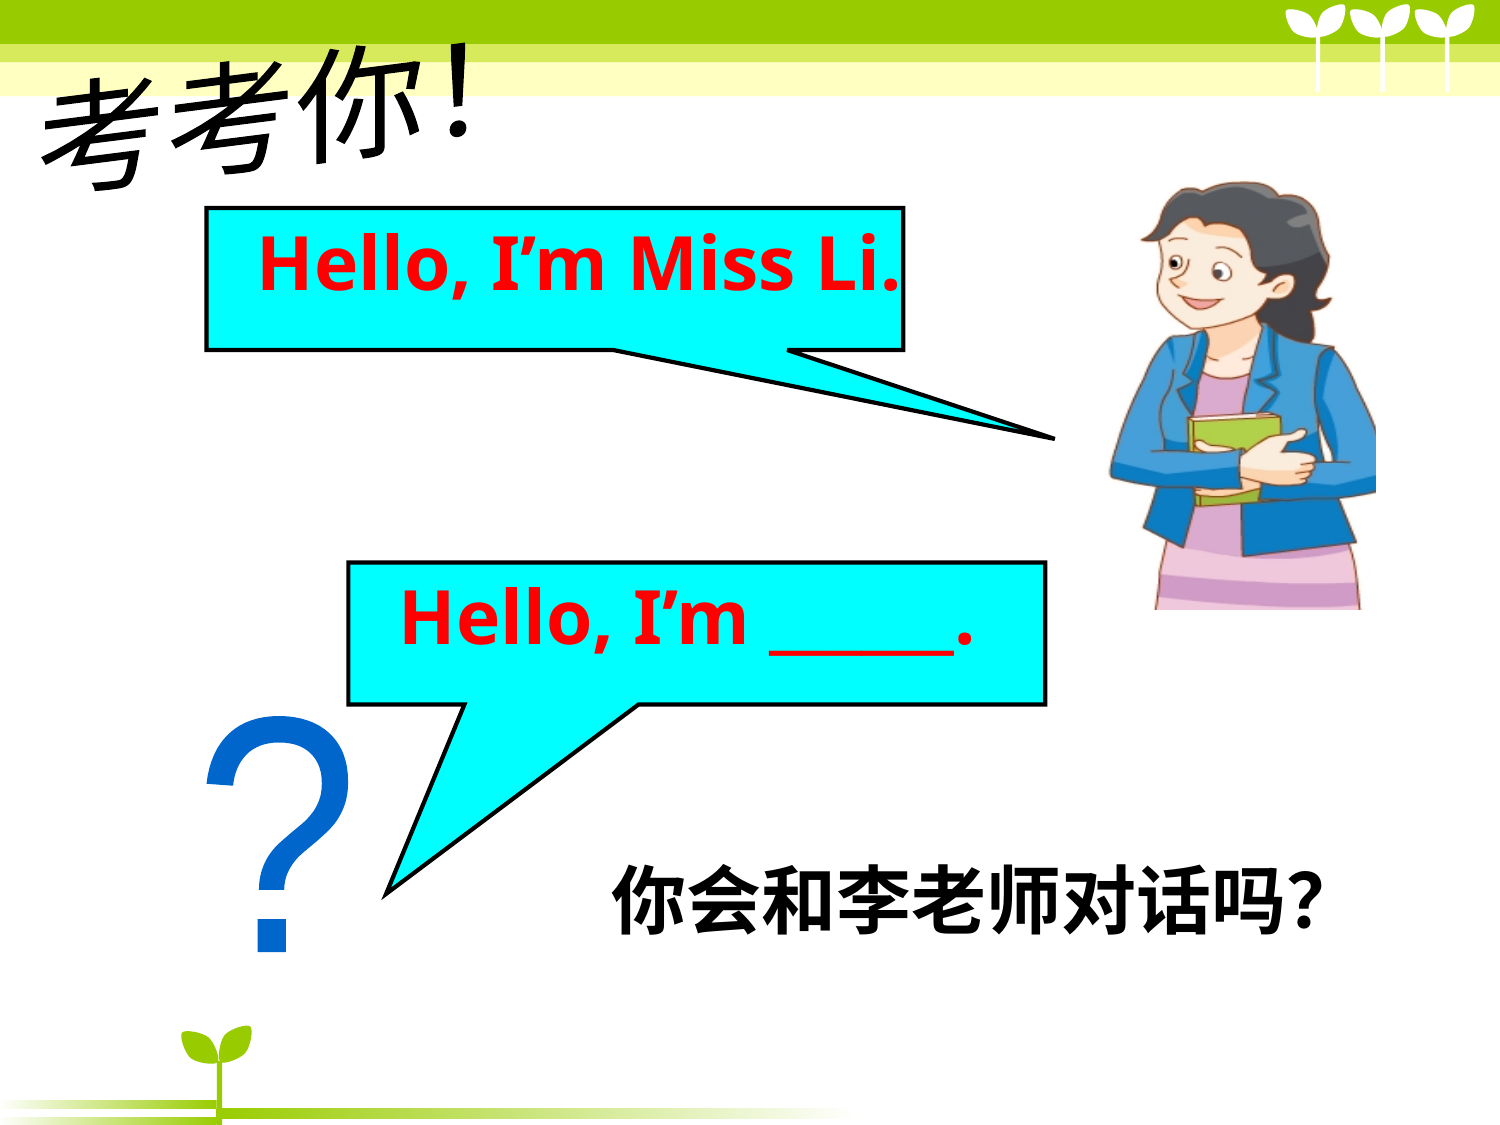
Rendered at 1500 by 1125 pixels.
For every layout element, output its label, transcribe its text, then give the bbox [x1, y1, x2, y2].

text_box Hello, I’m ______. [383, 562, 1105, 668]
text_box Hello, I’m Miss Li. [241, 207, 963, 313]
text_box [206, 208, 1055, 439]
text_box 你会和李老师对话吗？ [596, 846, 1412, 951]
picture [1104, 148, 1377, 610]
text_box [348, 562, 1046, 894]
